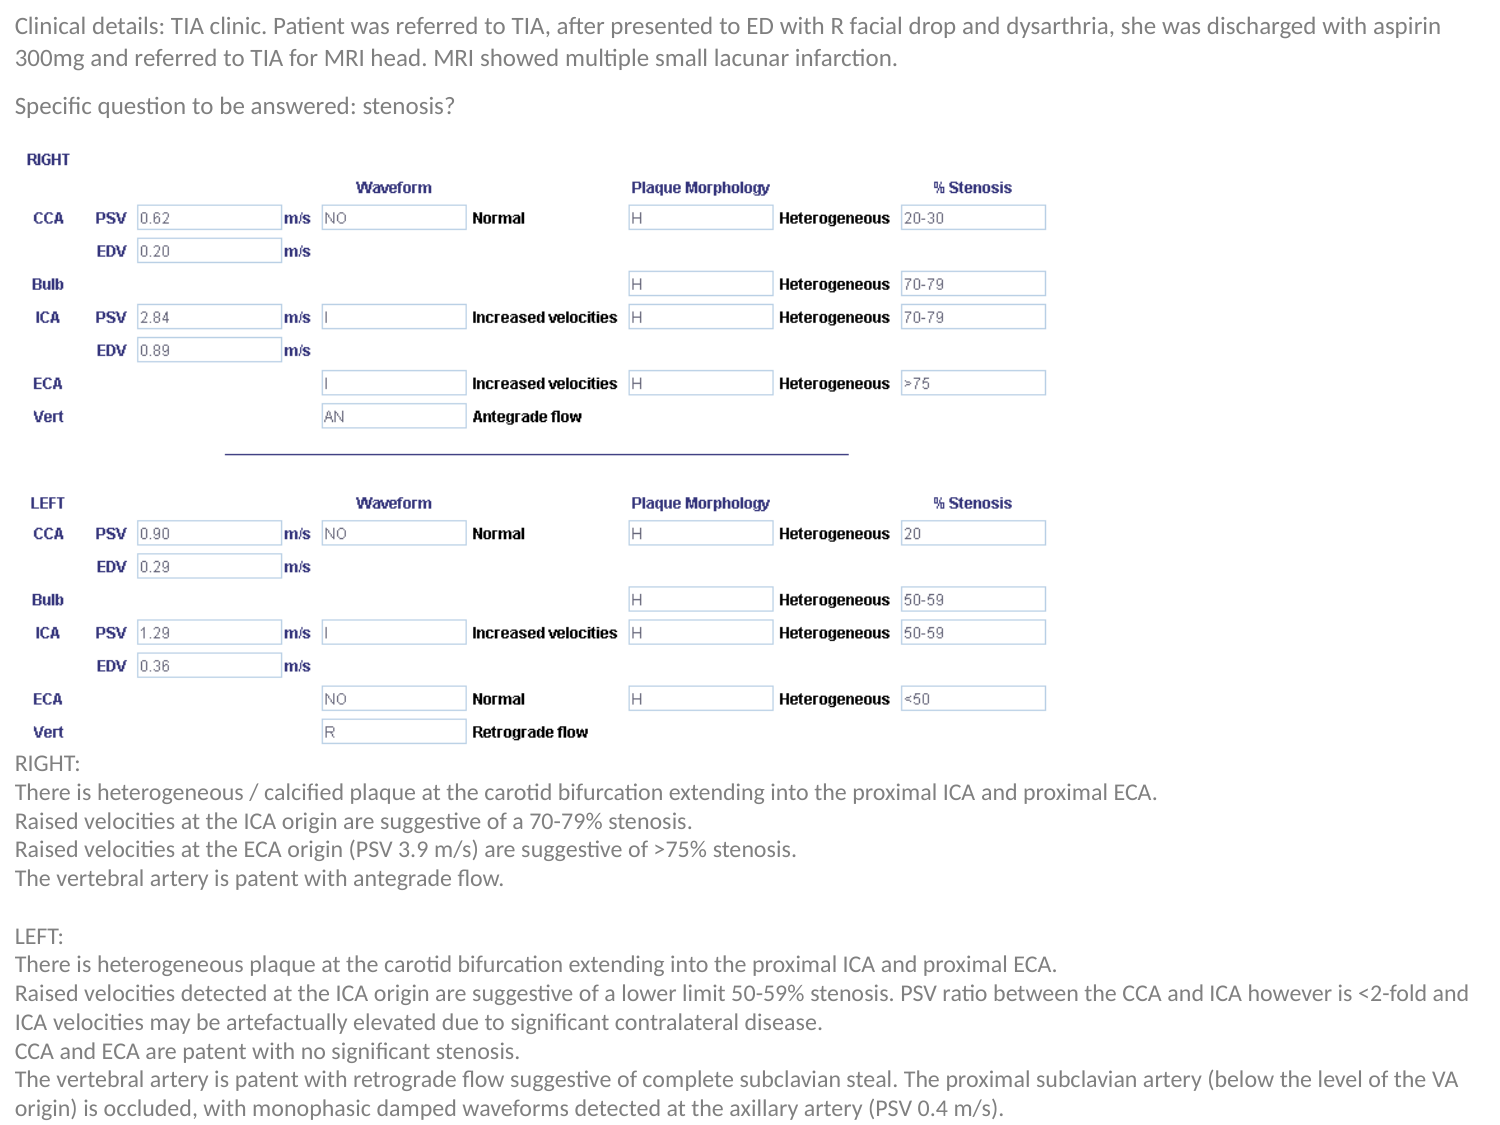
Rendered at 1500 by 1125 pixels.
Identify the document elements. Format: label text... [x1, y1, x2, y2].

text_box Clinical details: TIA clinic. Patient was referred to TIA, after presented to ED with R facial drop and dysarthria, she was discharged with aspirin 300mg and referred to TIA for MRI head. MRI showed multiple small lacunar infarction. Specific question to be answered: stenosis? [0, 0, 1500, 128]
text_box RIGHT: There is heterogeneous / calcified plaque at the carotid bifurcation extending into the proximal ICA and proximal ECA. Raised velocities at the ICA origin are suggestive of a 70-79% stenosis. Raised velocities at the ECA origin (PSV 3.9 m/s) are suggestive of >75% stenosis. The vertebral artery is patent with antegrade flow. LEFT: There is heterogeneous plaque at the carotid bifurcation extending into the proximal ICA and proximal ECA. Raised velocities detected at the ICA origin are suggestive of a lower limit 50-59% stenosis. PSV ratio between the CCA and ICA however is <2-fold and ICA velocities may be artefactually elevated due to significant contralateral disease. CCA and ECA are patent with no significant stenosis. The vertebral artery is patent with retrograde flow suggestive of complete subclavian steal. The proximal subclavian artery (below the level of the VA origin) is occluded, with monophasic damped waveforms detected at the axillary artery (PSV 0.4 m/s). [0, 740, 1500, 1125]
picture [15, 135, 1059, 762]
